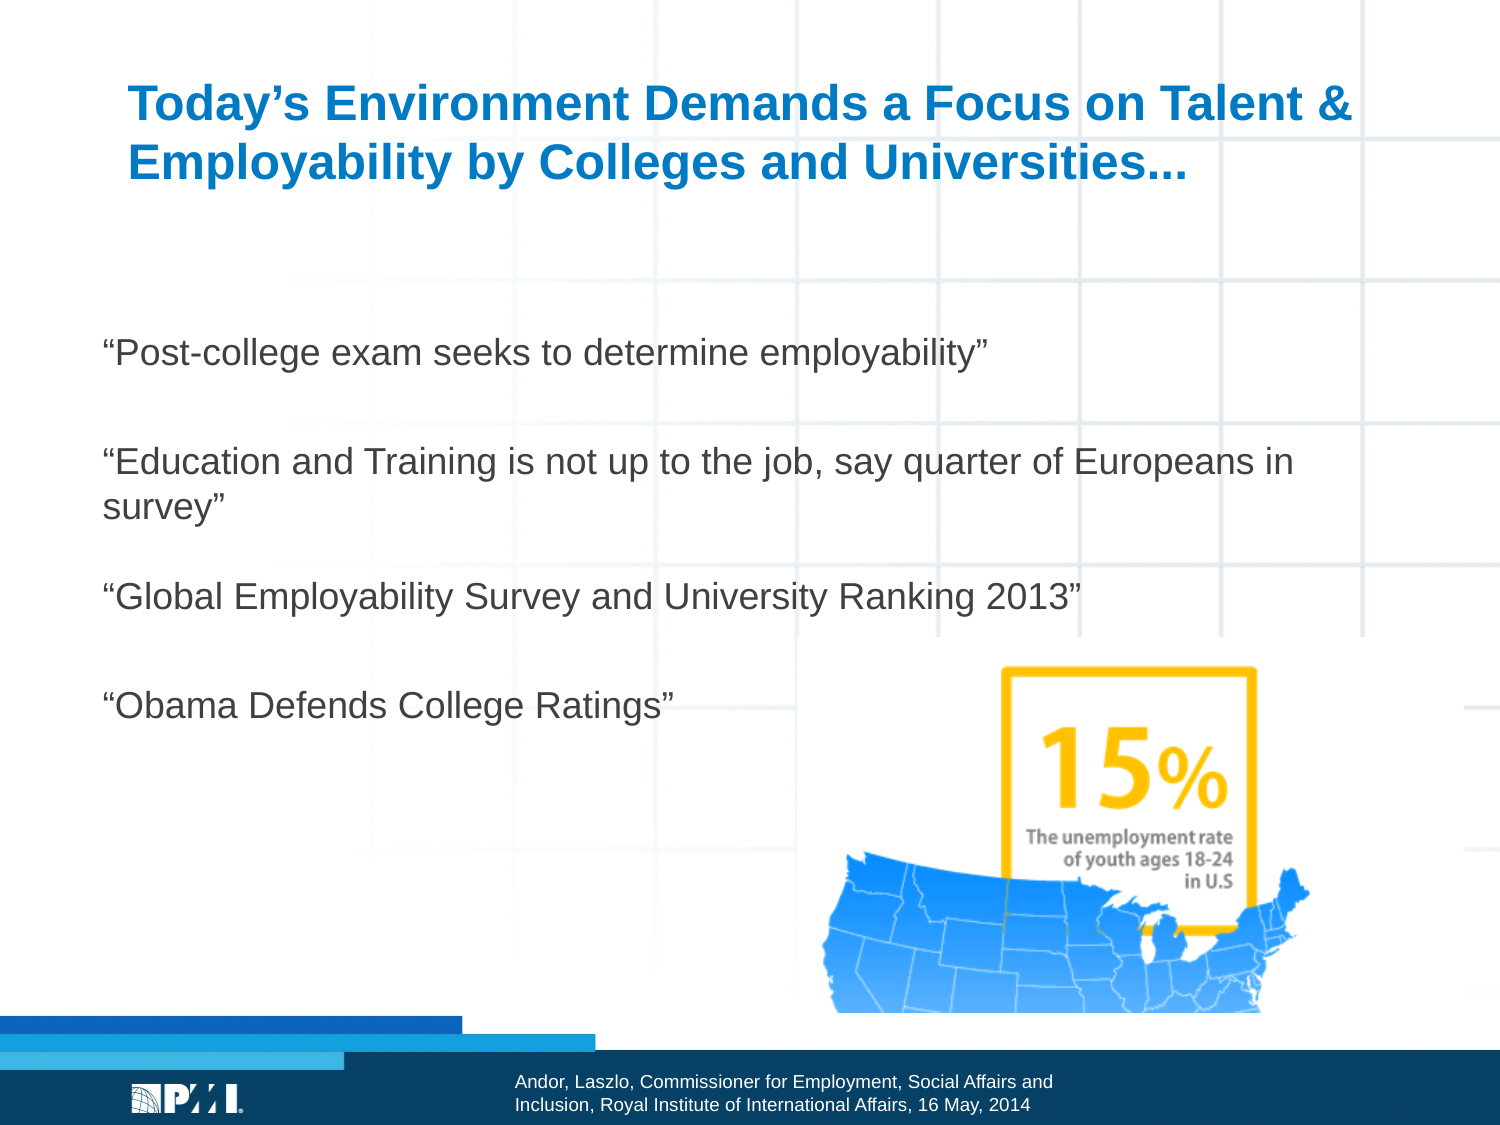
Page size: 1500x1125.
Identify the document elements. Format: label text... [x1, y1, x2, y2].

list “Post-college exam seeks to determine employability” “Education and Training is not up to the job, say quarter of Europeans in survey” “Global Employability Survey and University Ranking 2013” “Obama Defends College Ratings” [87, 161, 1363, 976]
picture [0, 0, 1500, 1125]
title Today’s Environment Demands a Focus on Talent & Employability by Colleges and Universities... [112, 62, 1388, 251]
text_box Andor, Laszlo, Commissioner for Employment, Social Affairs and Inclusion, Royal Institute of International Affairs, 16 May, 2014 [499, 1062, 1088, 1123]
